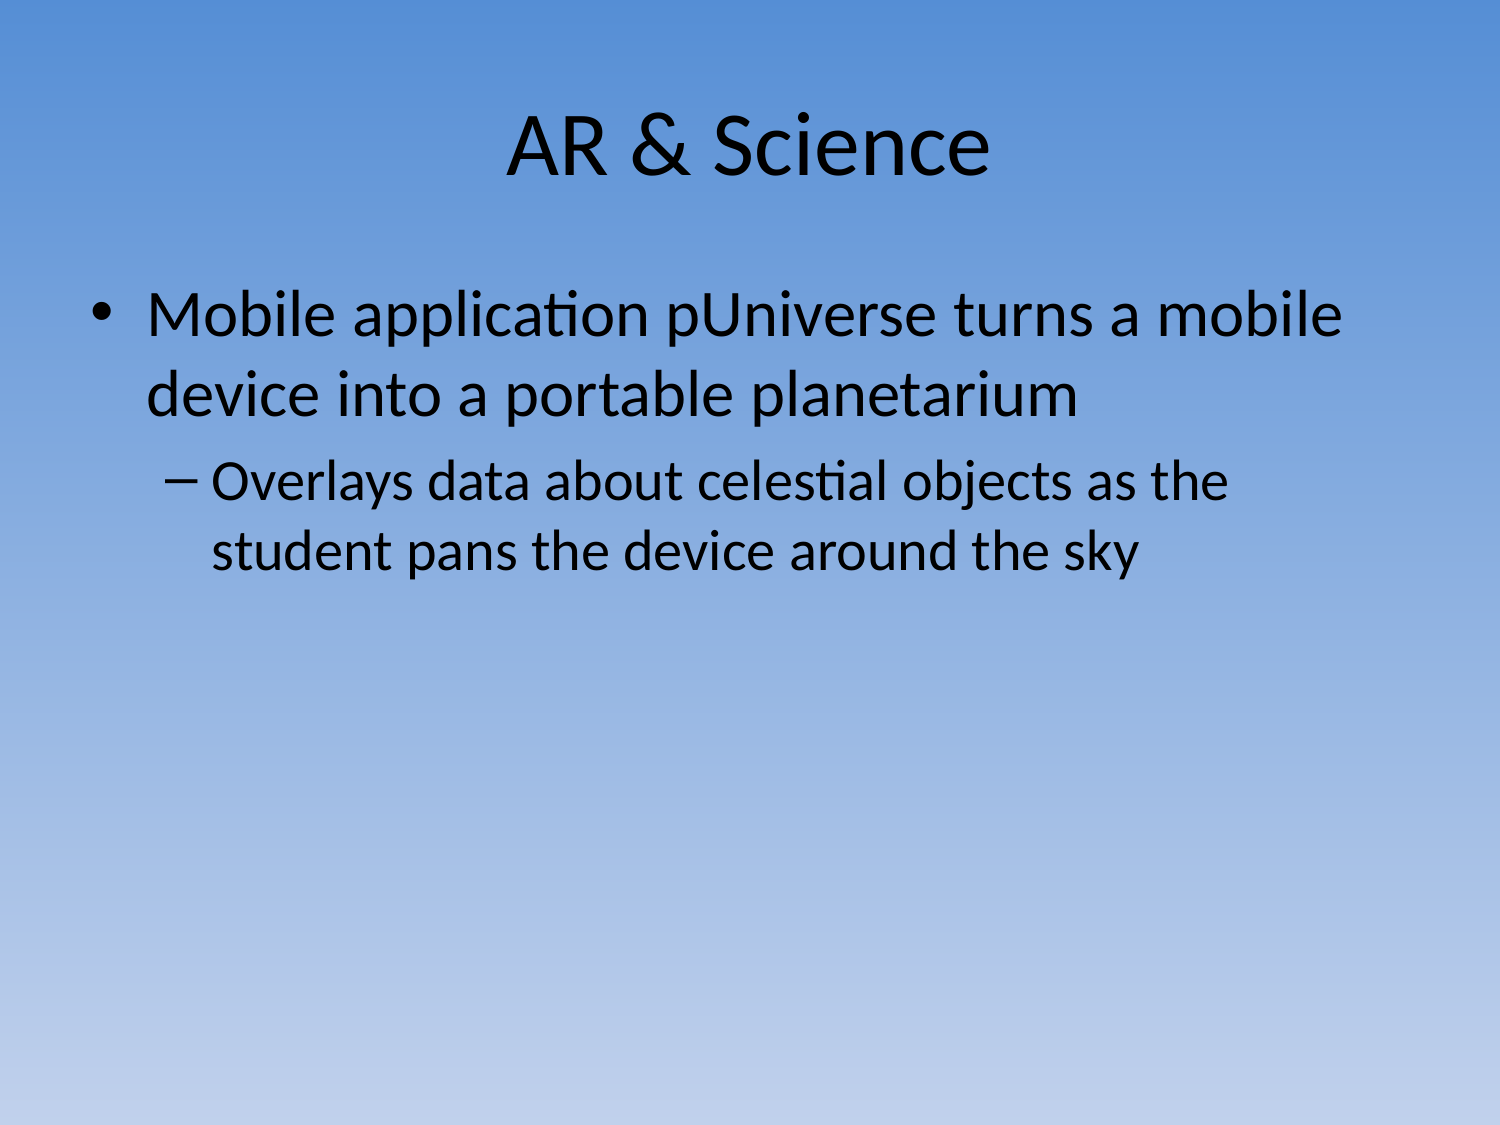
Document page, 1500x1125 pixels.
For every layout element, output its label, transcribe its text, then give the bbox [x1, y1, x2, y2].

title AR & Science [75, 45, 1425, 233]
list Mobile application pUniverse turns a mobile device into a portable planetarium Overlays data about celestial objects as the student pans the device around the sky [75, 262, 1425, 1005]
